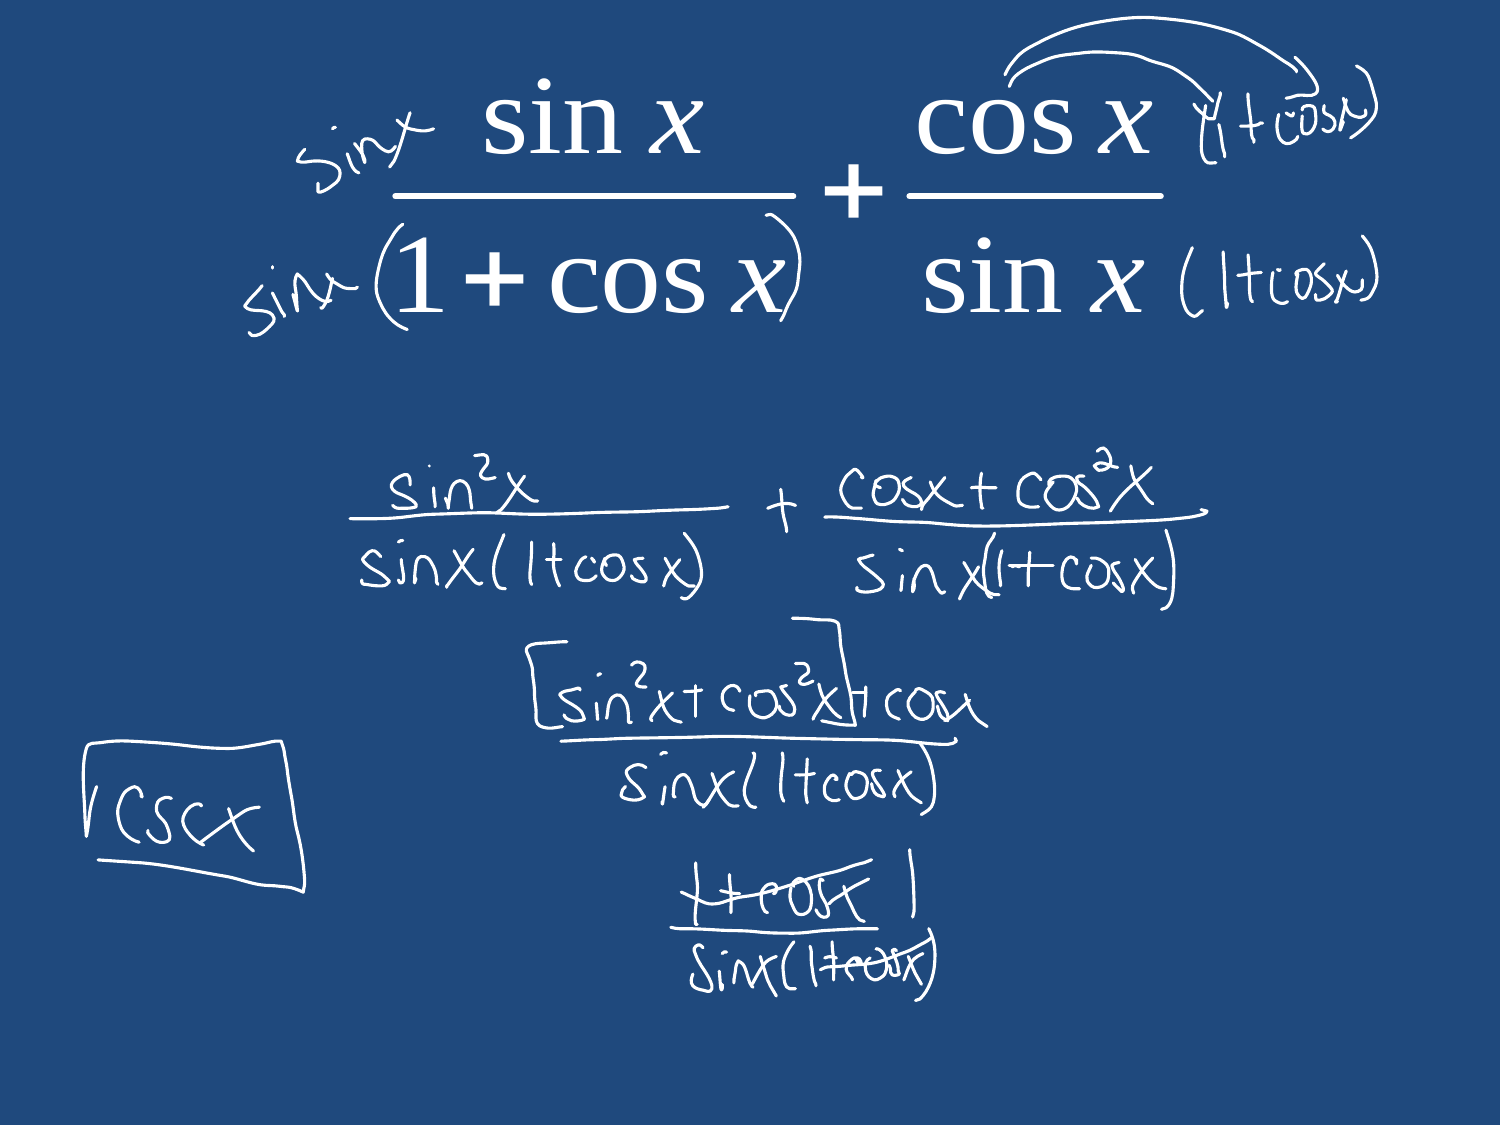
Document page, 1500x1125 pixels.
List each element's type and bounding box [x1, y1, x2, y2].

title [374, 45, 1188, 338]
